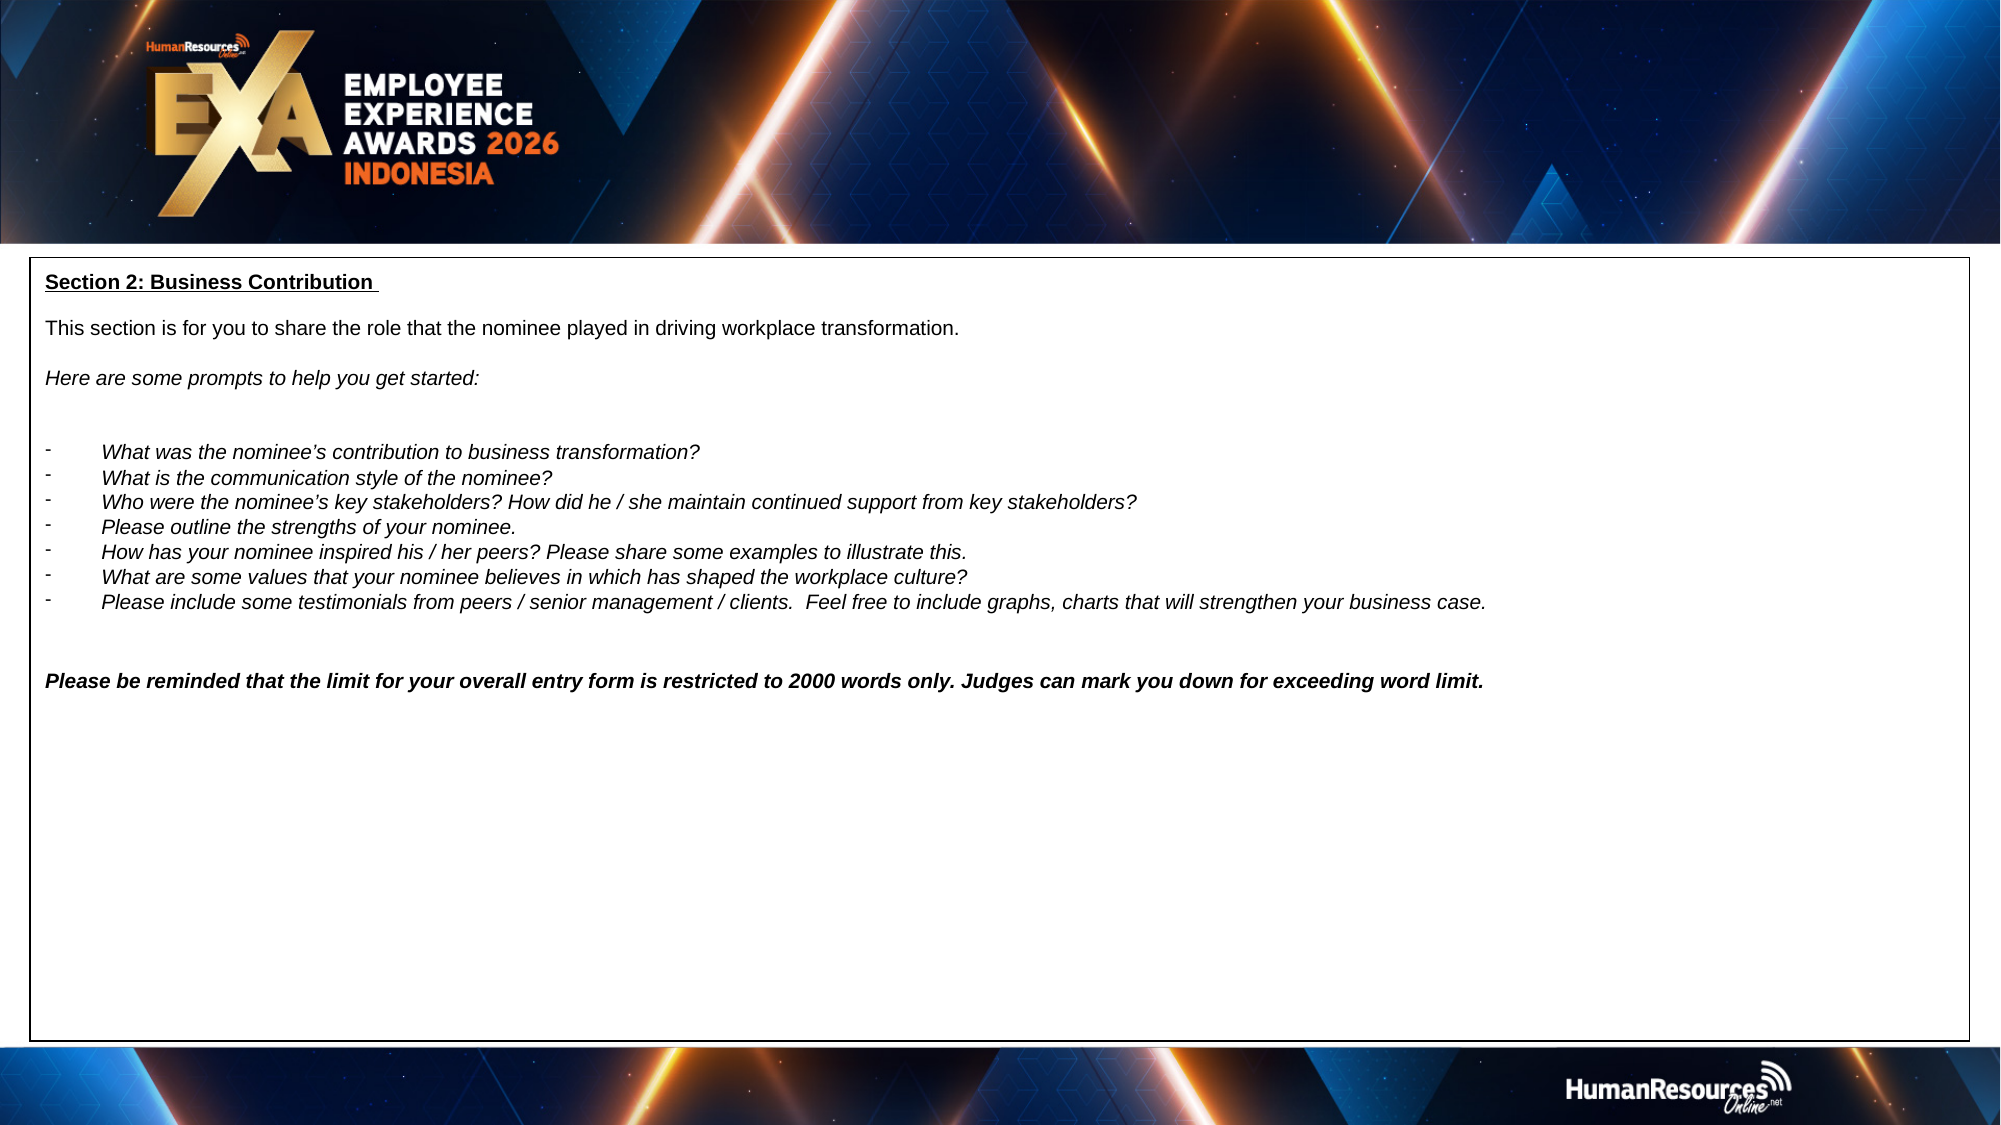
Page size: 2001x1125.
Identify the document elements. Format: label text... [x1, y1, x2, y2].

picture [0, 0, 2001, 1125]
text_box Section 2: Business Contribution This section is for you to share the role that the nominee played in driving workplace transformation. Here are some prompts to help you get started: What was the nominee’s contribution to business transformation? What is the communication style of the nominee? Who were the nominee’s key stakeholders? How did he / she maintain continued support from key stakeholders? Please outline the strengths of your nominee. How has your nominee inspired his / her peers? Please share some examples to illustrate this. What are some values that your nominee believes in which has shaped the workplace culture? Please include some testimonials from peers / senior management / clients. Feel free to include graphs, charts that will strengthen your business case. Please be reminded that the limit for your overall entry form is restricted to 2000 words only. Judges can mark you down for exceeding word limit. [30, 257, 1970, 1042]
